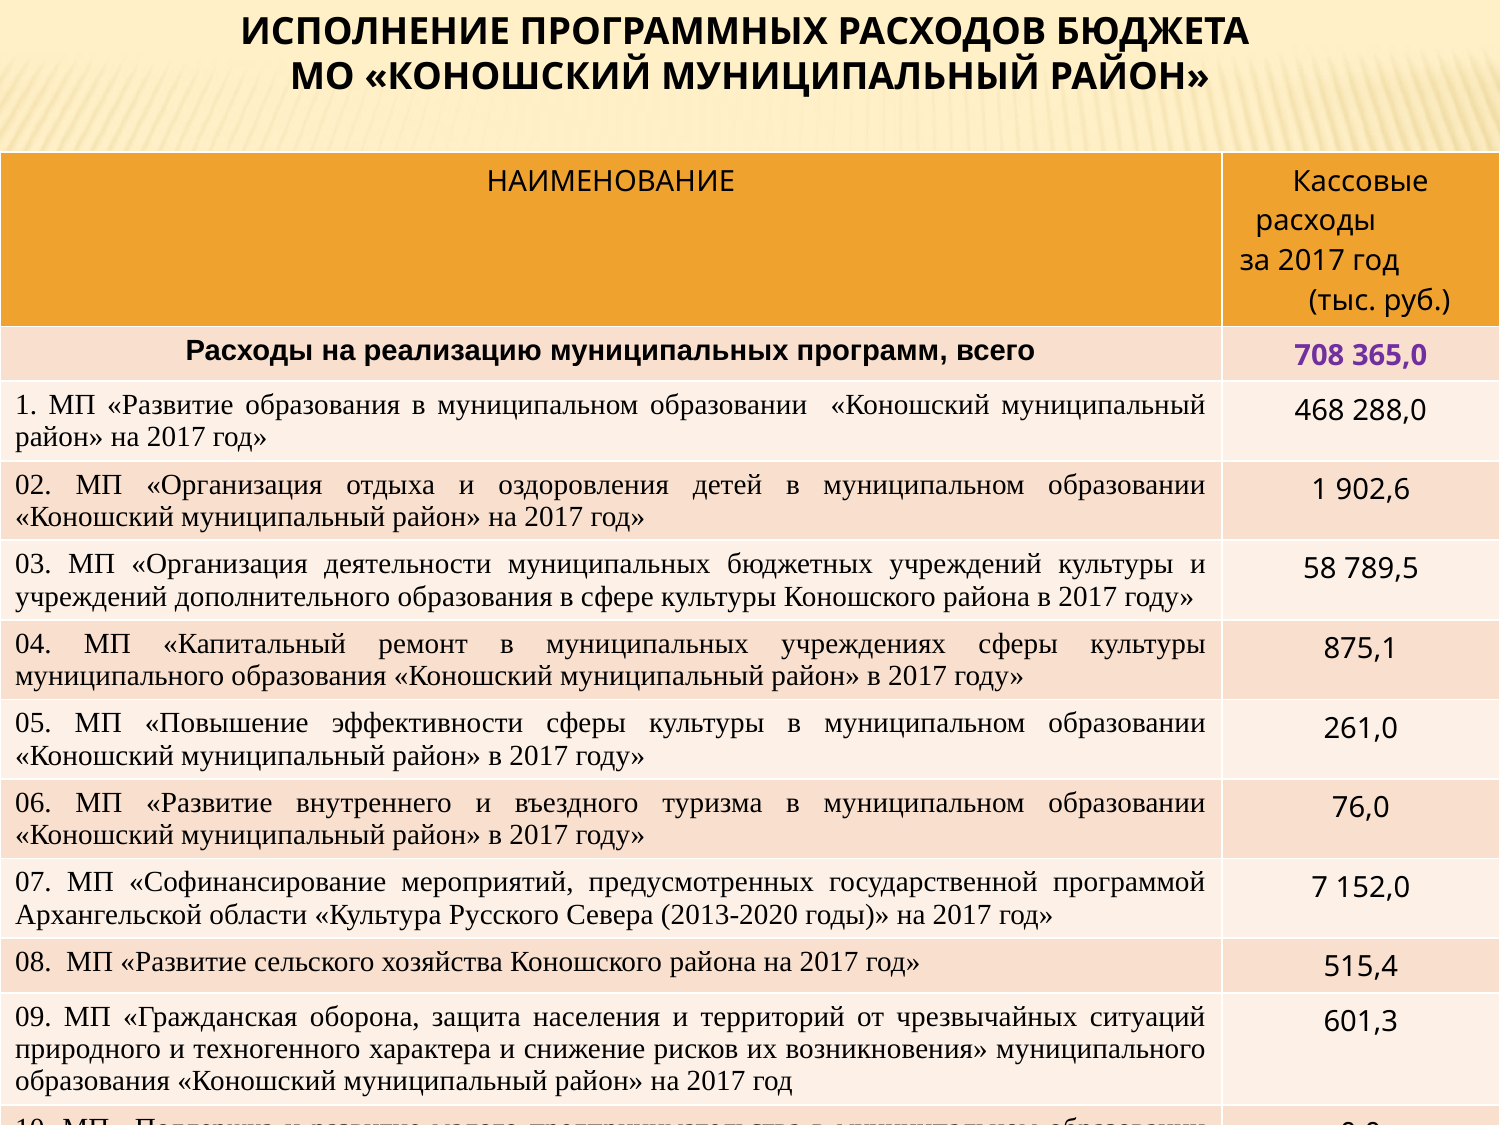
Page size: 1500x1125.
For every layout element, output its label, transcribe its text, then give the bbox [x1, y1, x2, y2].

table_cell 05. МП «Повышение эффективности сферы культуры в муниципальном образовании «Коношский муниципальный район» в 2017 году» [1, 700, 1221, 778]
table_cell 875,1 [1223, 621, 1499, 699]
table_cell Расходы на реализацию муниципальных программ, всего [1, 327, 1221, 380]
table_cell 08. МП «Развитие сельского хозяйства Коношского района на 2017 год» [1, 939, 1221, 992]
table_cell 06. МП «Развитие внутреннего и въездного туризма в муниципальном образовании «Коношский муниципальный район» в 2017 году» [1, 780, 1221, 858]
table_cell 76,0 [1223, 780, 1499, 858]
table_header НАИМЕНОВАНИЕ [1, 153, 1221, 326]
table_cell 7 152,0 [1223, 859, 1499, 937]
table_cell 261,0 [1223, 700, 1499, 778]
table_cell 708 365,0 [1223, 327, 1499, 380]
table_cell 1 902,6 [1223, 462, 1499, 539]
table_cell 10. МП «Поддержка и развитие малого предпринимательства в муниципальном образовании «Коношский муниципальный район»на 2017 год» [1, 1106, 1221, 1125]
table_cell 02. МП «Организация отдыха и оздоровления детей в муниципальном образовании «Коношский муниципальный район» на 2017 год» [1, 462, 1221, 539]
table_cell 515,4 [1223, 939, 1499, 992]
table_header Кассовые расходы за 2017 год (тыс. руб.) [1223, 153, 1499, 326]
table_cell 468 288,0 [1223, 382, 1499, 460]
table_cell 601,3 [1223, 994, 1499, 1104]
table_cell 09. МП «Гражданская оборона, защита населения и территорий от чрезвычайных ситуаций природного и техногенного характера и снижение рисков их возникновения» муниципального образования «Коношский муниципальный район» на 2017 год [1, 994, 1221, 1104]
table_cell 58 789,5 [1223, 541, 1499, 619]
table_cell 1. МП «Развитие образования в муниципальном образовании «Коношский муниципальный район» на 2017 год» [1, 382, 1221, 460]
text_box ИСПОЛНЕНИЕ ПРОГРАММНЫХ РАСХОДОВ БЮДЖЕТА МО «КОНОШСКИЙ МУНИЦИПАЛЬНЫЙ РАЙОН» [0, 0, 1500, 105]
table_cell 03. МП «Организация деятельности муниципальных бюджетных учреждений культуры и учреждений дополнительного образования в сфере культуры Коношского района в 2017 году» [1, 541, 1221, 619]
table_cell 07. МП «Софинансирование мероприятий, предусмотренных государственной программой Архангельской области «Культура Русского Севера (2013-2020 годы)» на 2017 год» [1, 859, 1221, 937]
table_cell 0,0 [1223, 1106, 1499, 1125]
table_cell 04. МП «Капитальный ремонт в муниципальных учреждениях сферы культуры муниципального образования «Коношский муниципальный район» в 2017 году» [1, 621, 1221, 699]
